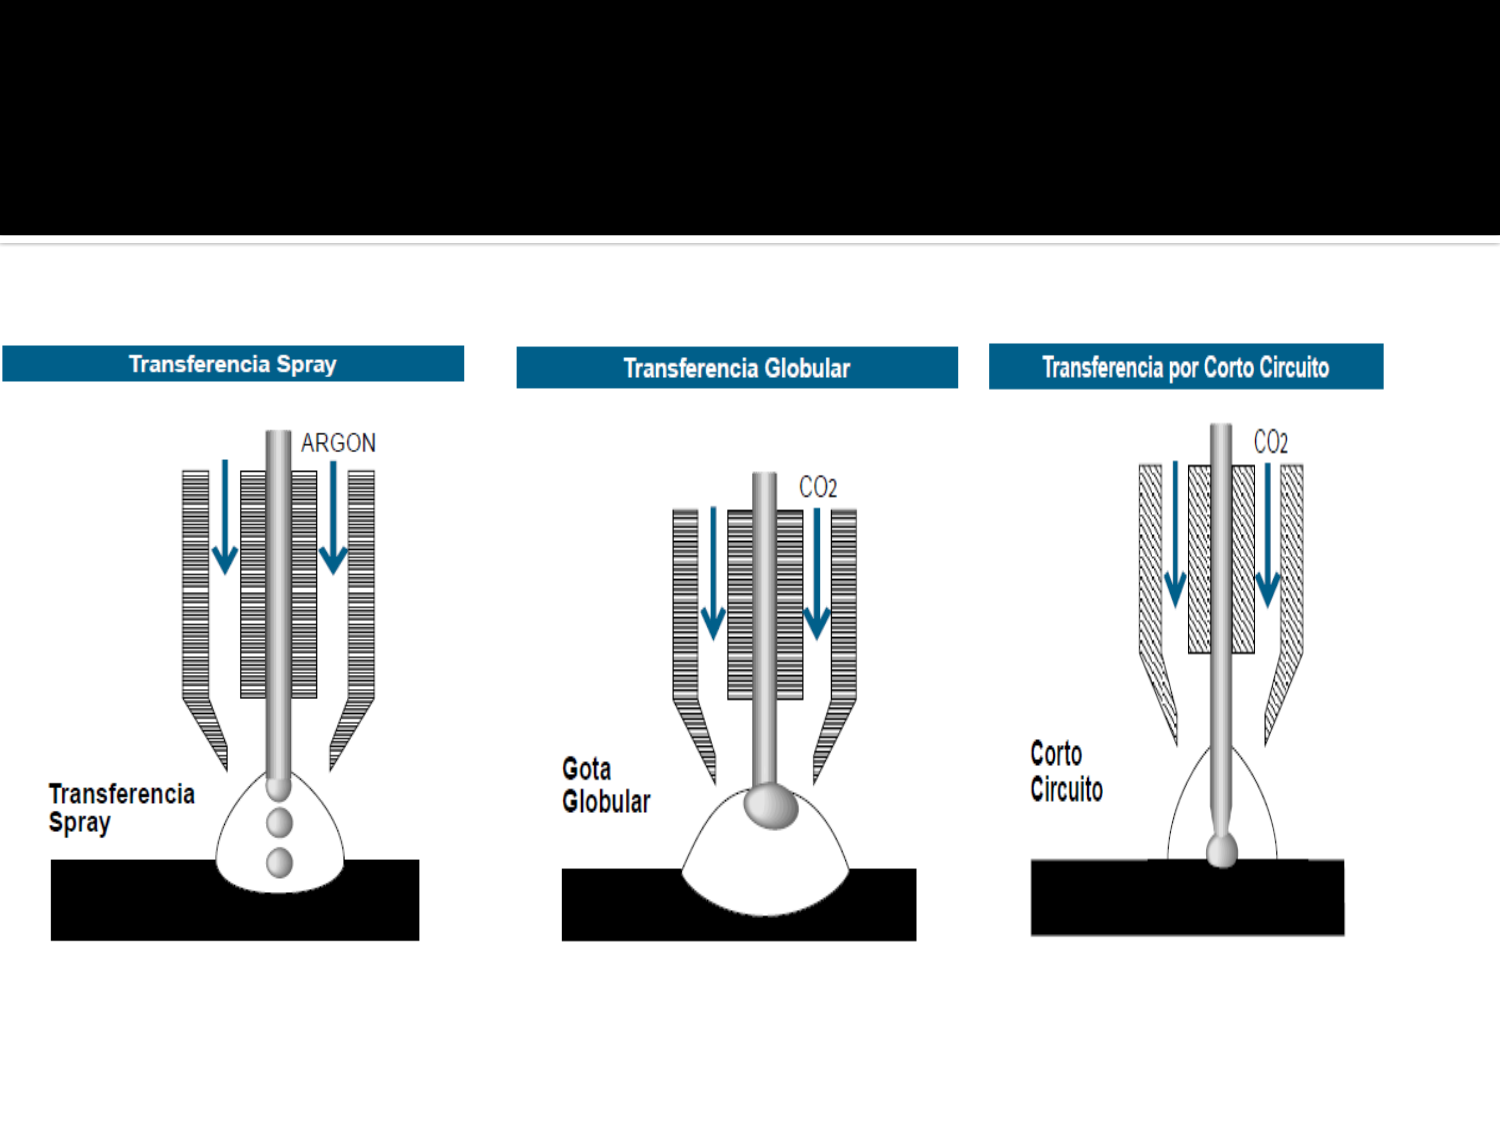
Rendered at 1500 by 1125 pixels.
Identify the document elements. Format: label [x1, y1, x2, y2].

picture [512, 338, 963, 976]
picture [0, 338, 473, 949]
picture [986, 338, 1389, 965]
